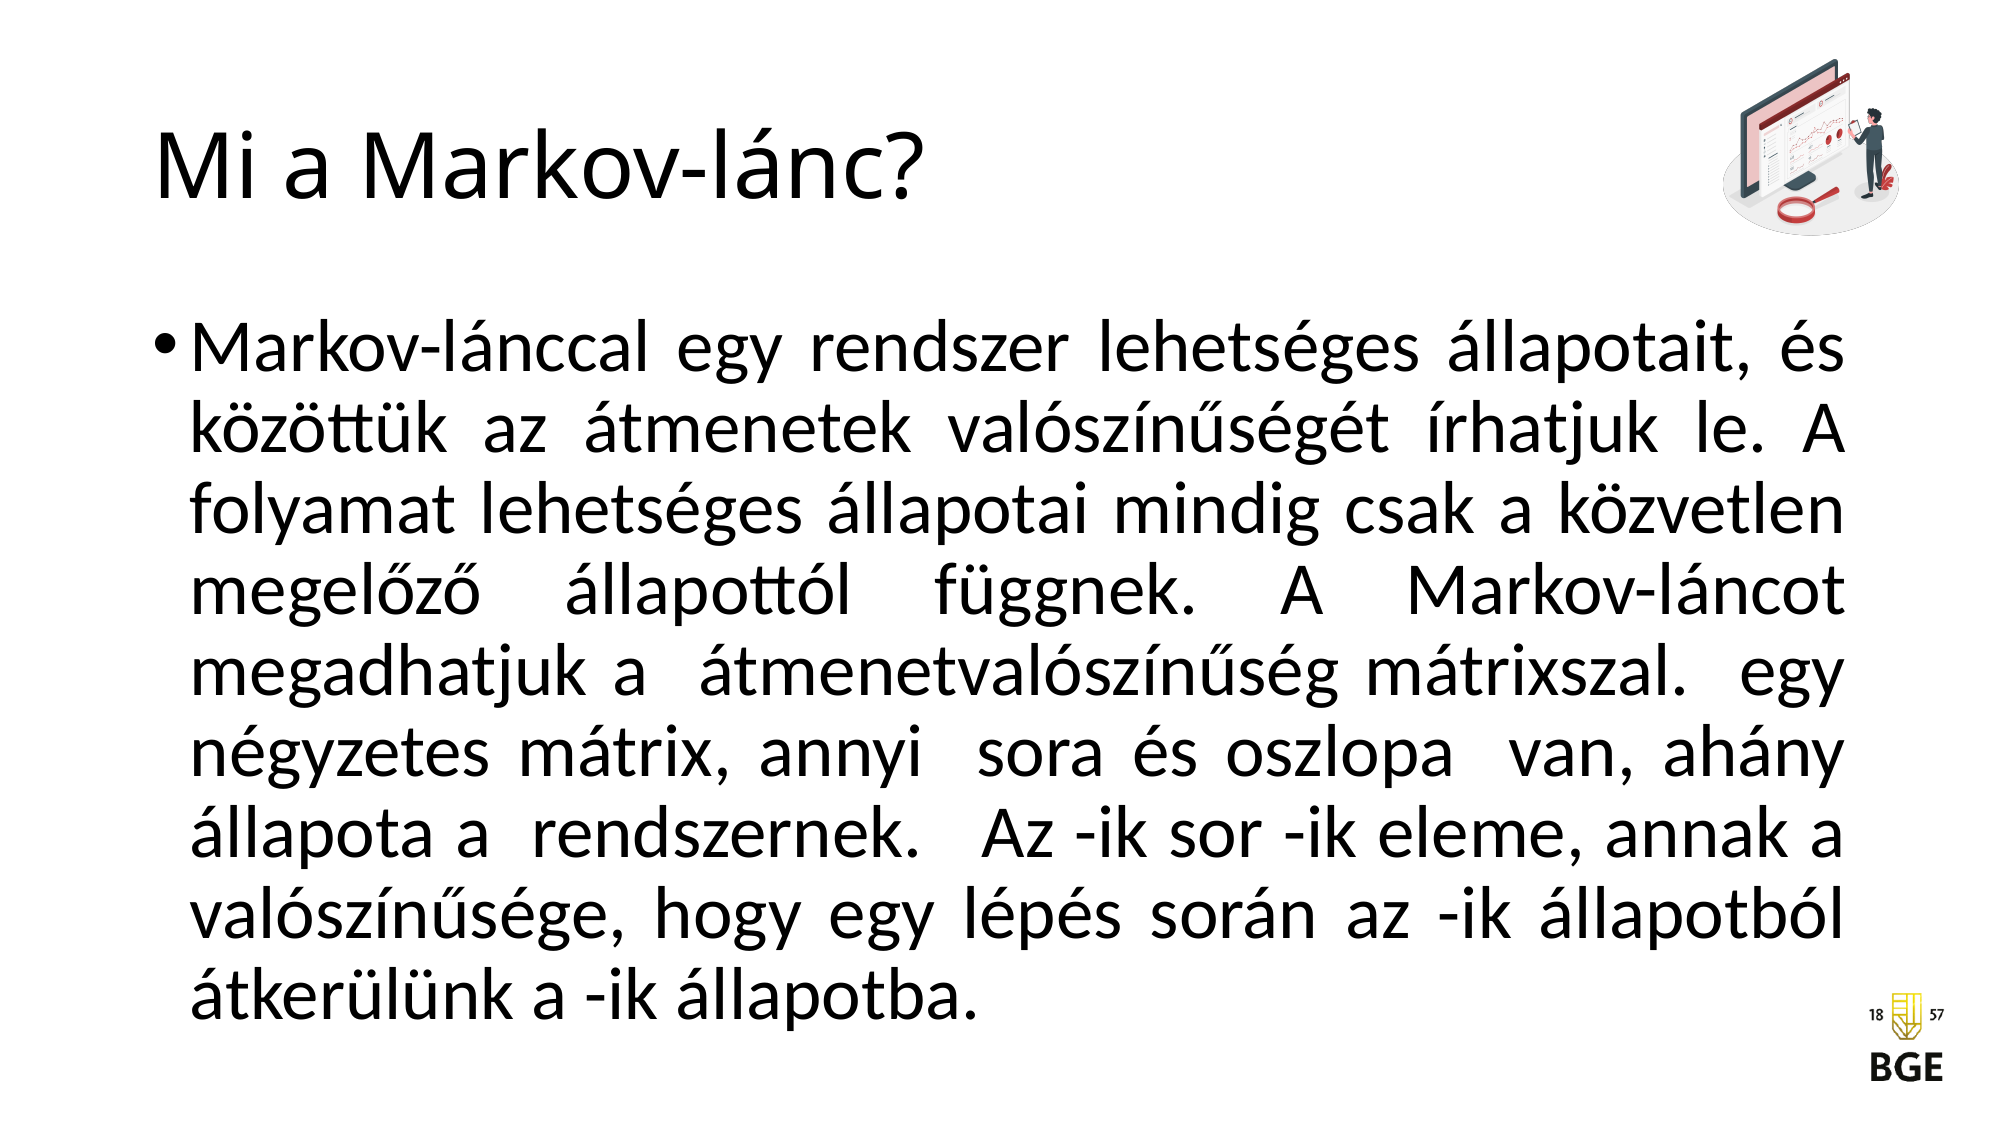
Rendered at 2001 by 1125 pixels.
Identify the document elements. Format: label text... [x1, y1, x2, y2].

text_box [924, 487, 1075, 638]
picture [1716, 51, 1906, 242]
title Mi a Markov-lánc? [137, 59, 1863, 278]
picture [1854, 984, 1958, 1090]
